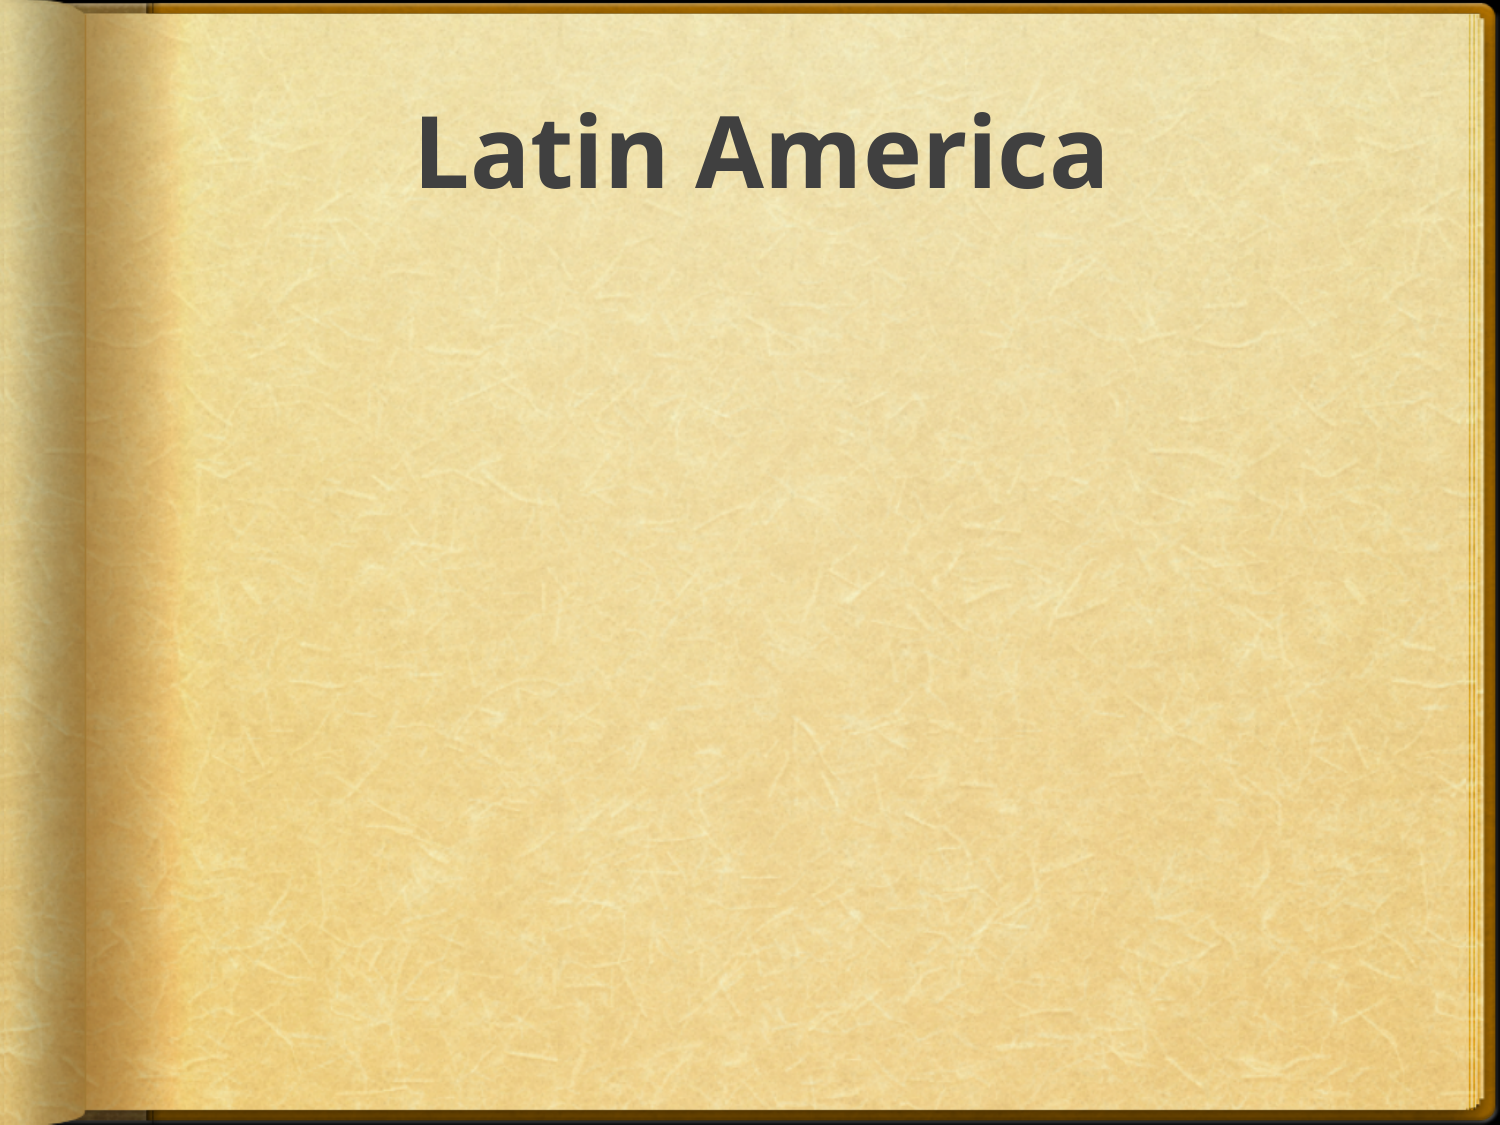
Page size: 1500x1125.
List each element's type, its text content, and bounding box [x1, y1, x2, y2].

title Latin America [178, 45, 1372, 265]
picture [0, 0, 1500, 1125]
